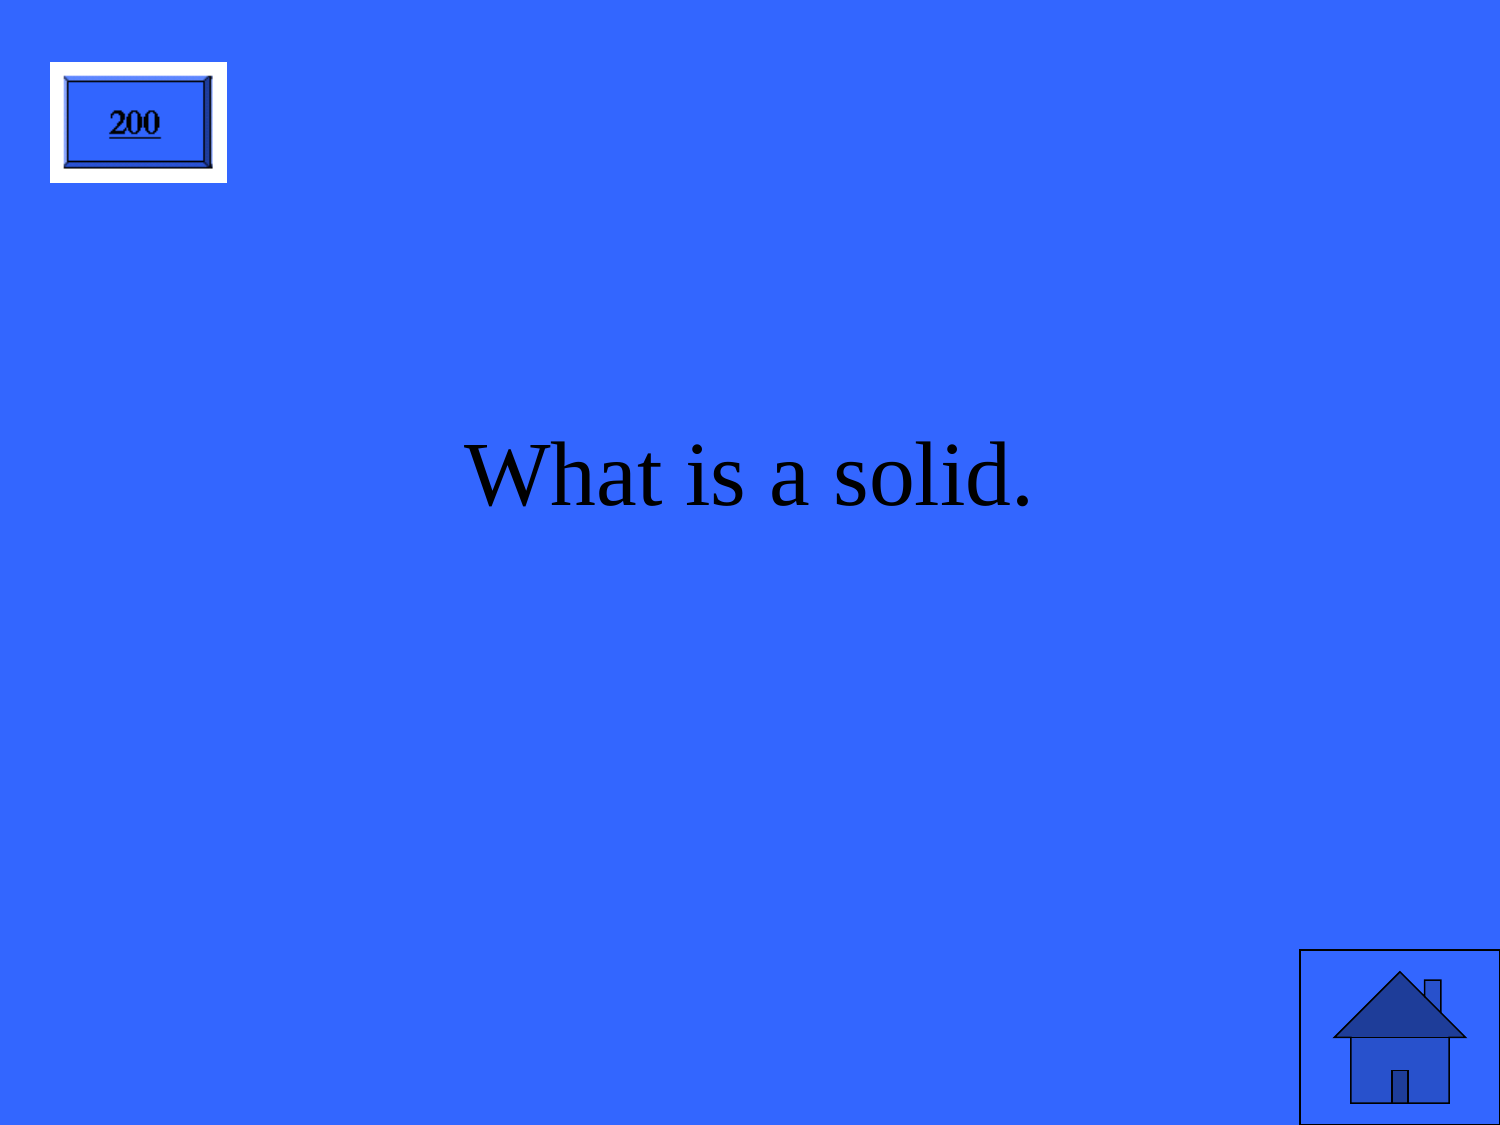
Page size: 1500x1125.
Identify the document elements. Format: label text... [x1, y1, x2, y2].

title What is a solid. [112, 374, 1388, 563]
picture [49, 62, 227, 183]
text_box [1299, 950, 1500, 1125]
